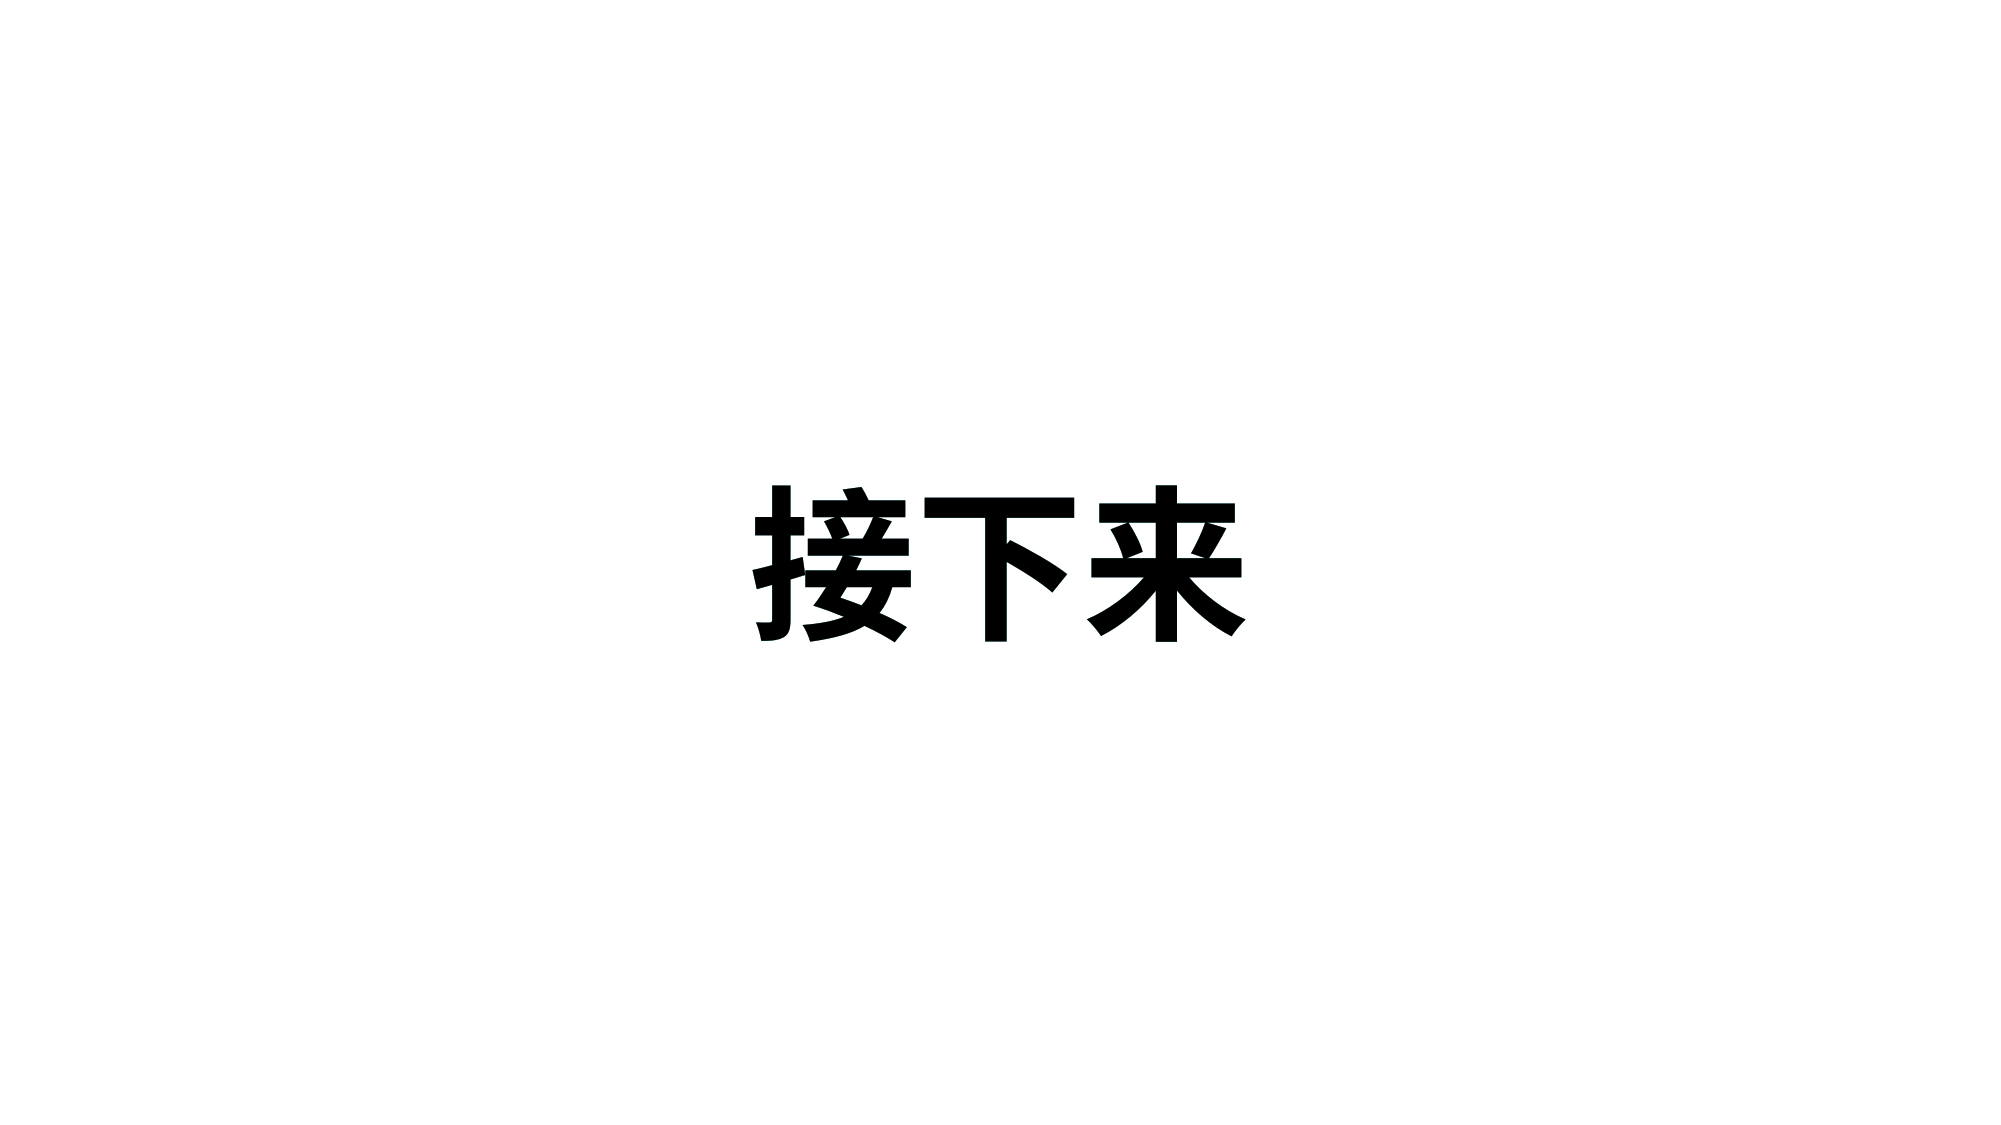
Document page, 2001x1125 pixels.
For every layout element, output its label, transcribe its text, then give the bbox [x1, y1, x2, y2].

text_box 接下来 [541, 453, 1459, 669]
